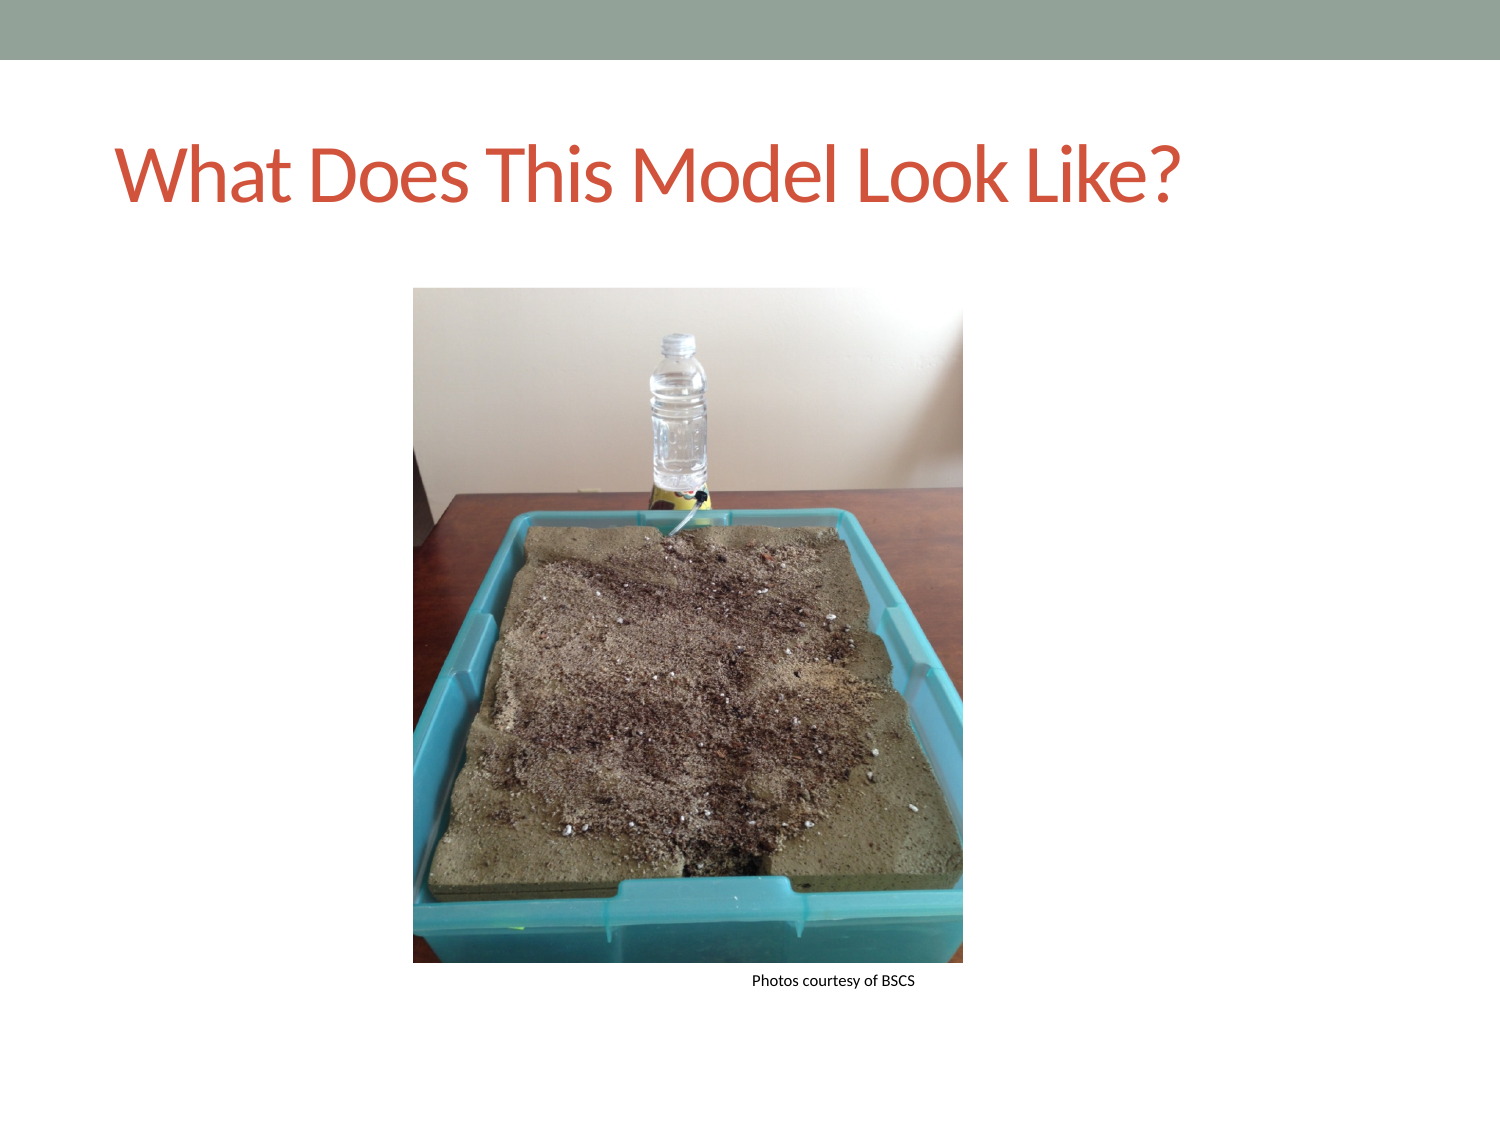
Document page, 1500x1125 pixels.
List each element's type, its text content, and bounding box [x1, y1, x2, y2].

picture [349, 288, 1026, 963]
title What Does This Model Look Like? [99, 87, 1425, 250]
text_box Photos courtesy of BSCS [737, 963, 963, 998]
